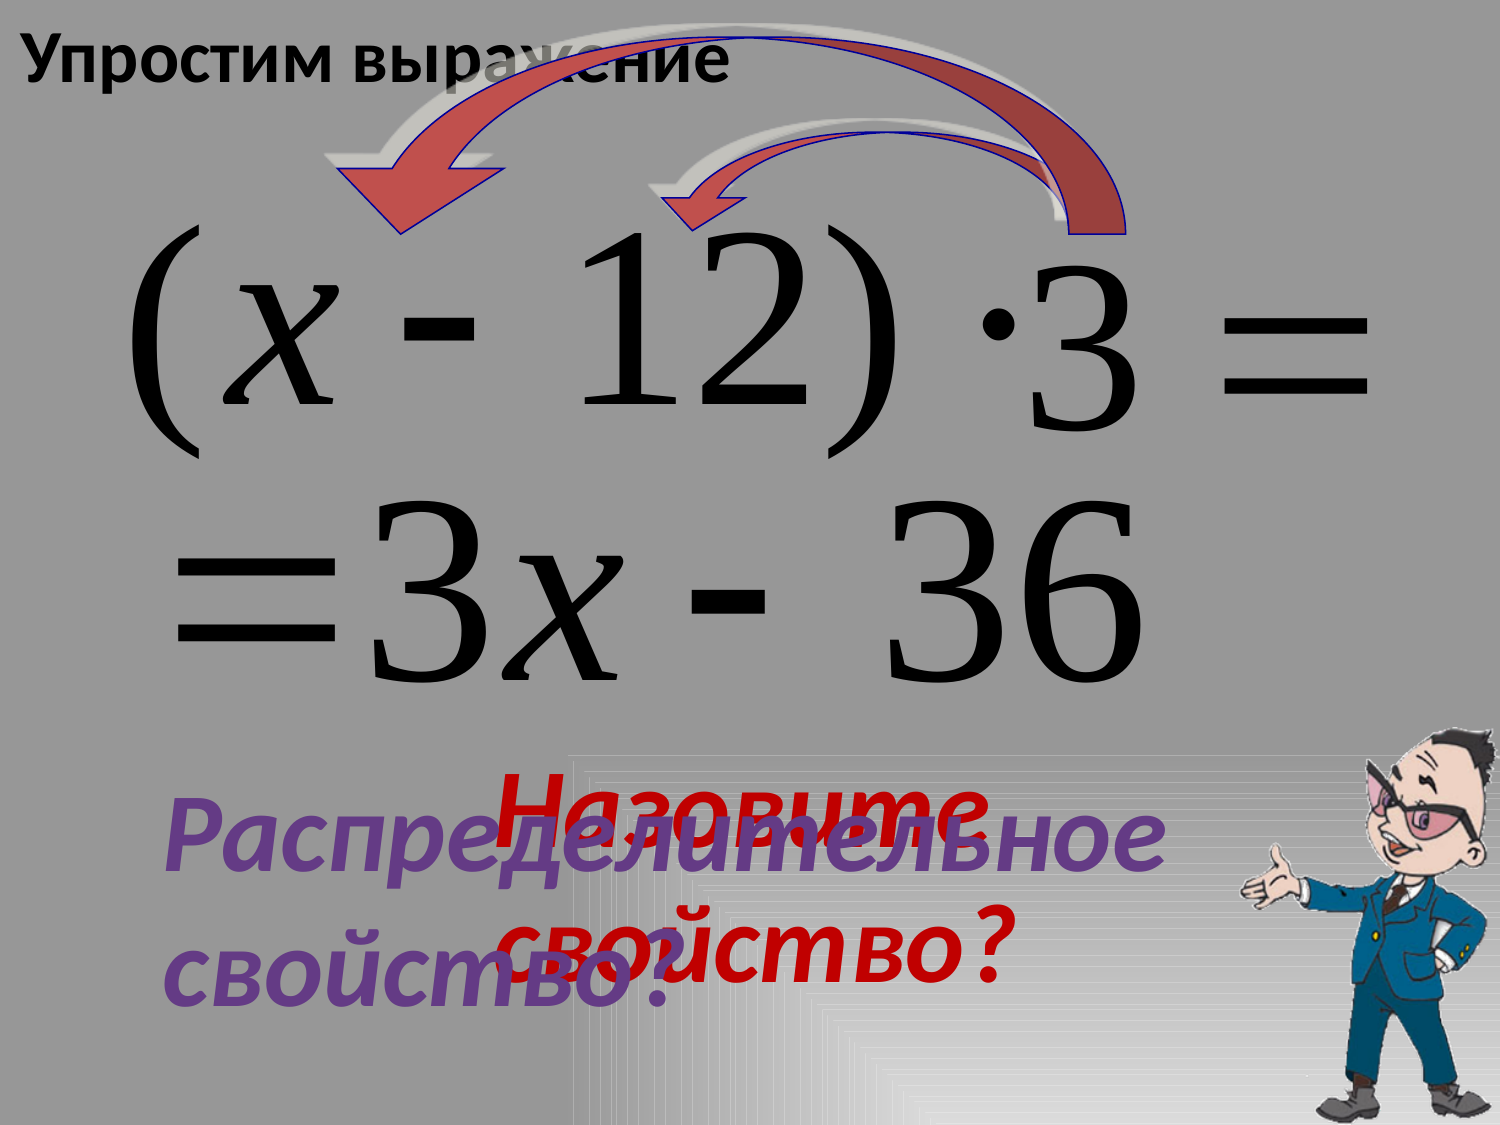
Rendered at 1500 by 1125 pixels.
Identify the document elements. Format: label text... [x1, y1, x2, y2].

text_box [108, 432, 1193, 749]
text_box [86, 167, 949, 513]
picture [1238, 727, 1500, 1125]
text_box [884, 261, 1083, 534]
text_box Распределительное свойство? [147, 751, 1230, 1037]
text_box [991, 202, 1383, 492]
text_box [394, 37, 1121, 201]
text_box Упростим выражение [5, 0, 1230, 105]
text_box [727, 132, 1051, 190]
